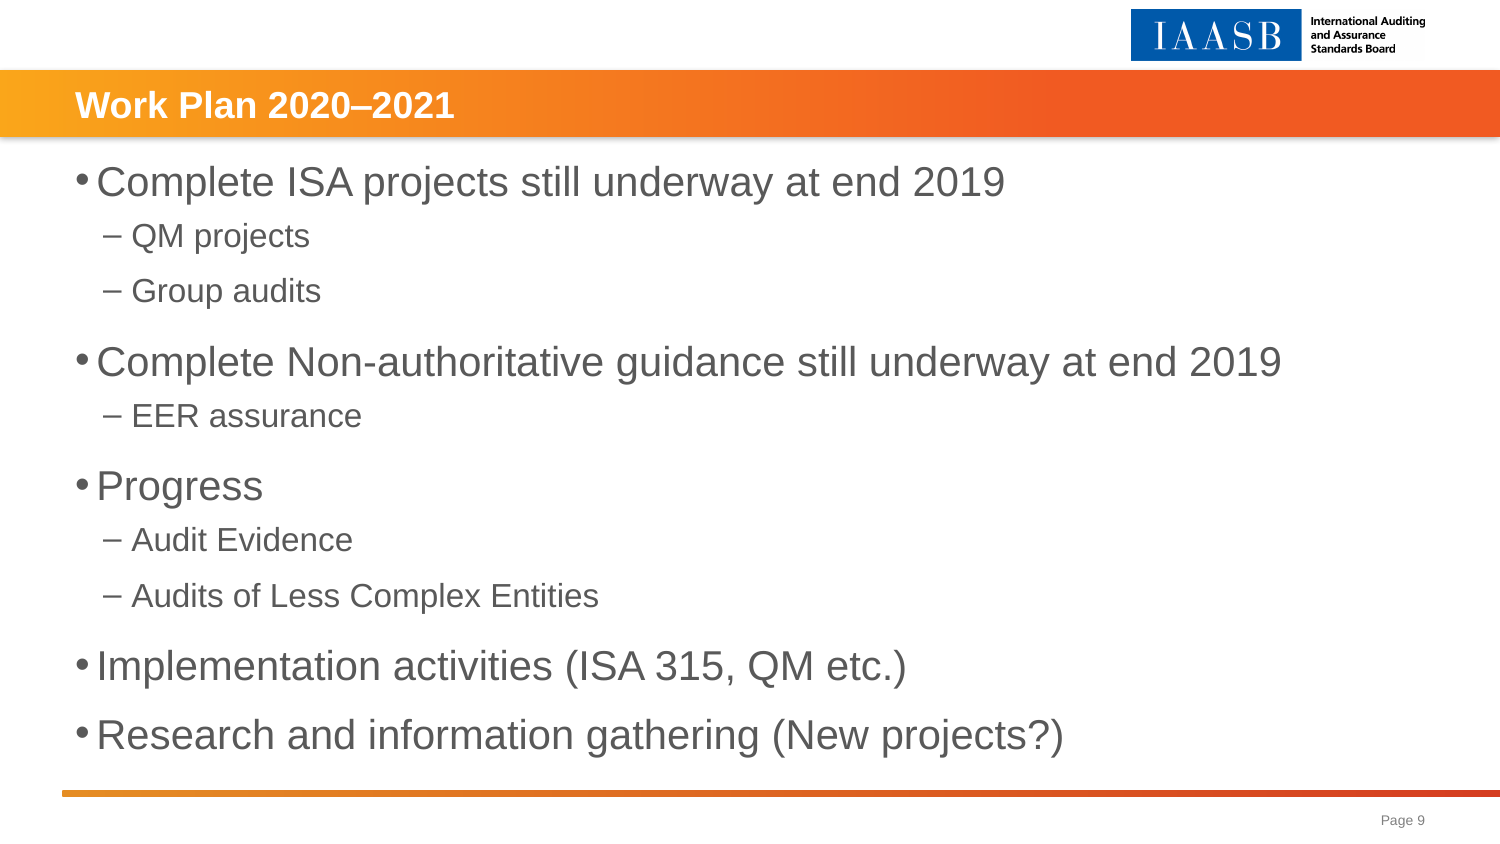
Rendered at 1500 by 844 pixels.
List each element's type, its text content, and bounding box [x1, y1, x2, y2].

picture [1131, 9, 1425, 61]
slide_number Page 9 [972, 801, 1425, 839]
list Complete ISA projects still underway at end 2019 QM projects Group audits Complete Non-authoritative guidance still underway at end 2019 EER assurance Progress Audit Evidence Audits of Less Complex Entities Implementation activities (ISA 315, QM etc.) Research and information gathering (New projects?) [75, 154, 1425, 792]
title Work Plan 2020‒2021 [75, 70, 1425, 137]
